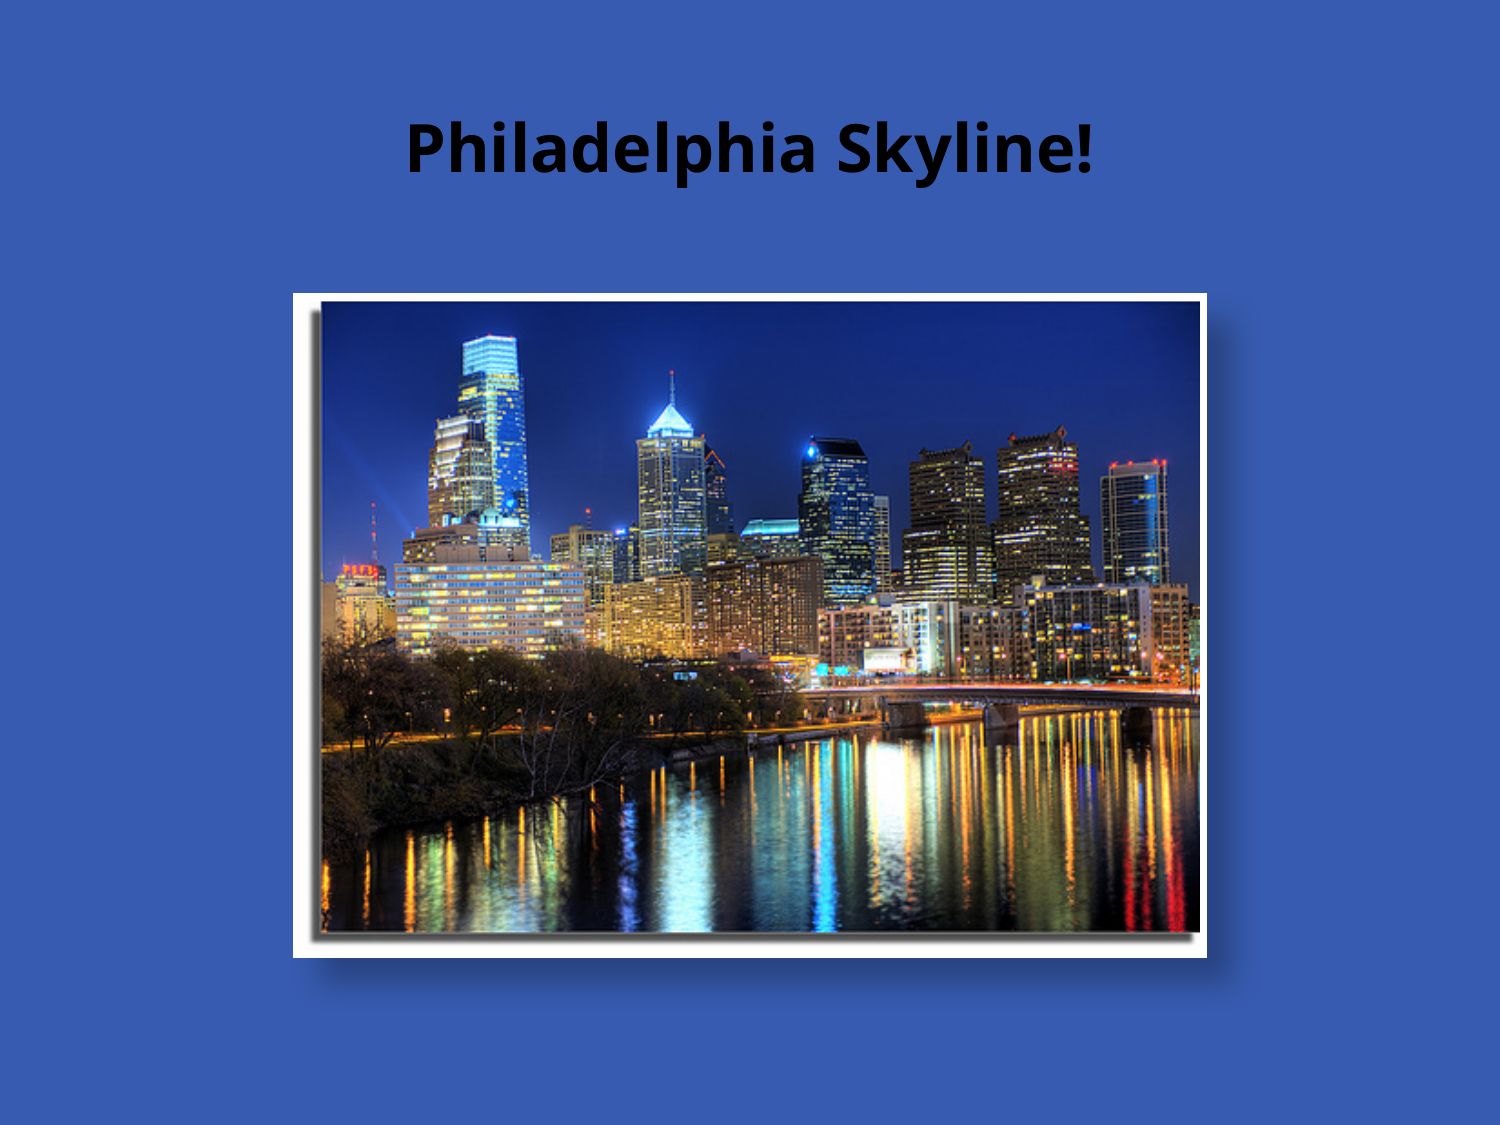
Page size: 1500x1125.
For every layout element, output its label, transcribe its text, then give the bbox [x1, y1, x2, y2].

title Philadelphia Skyline! [300, 99, 1200, 186]
picture [299, 300, 1201, 951]
